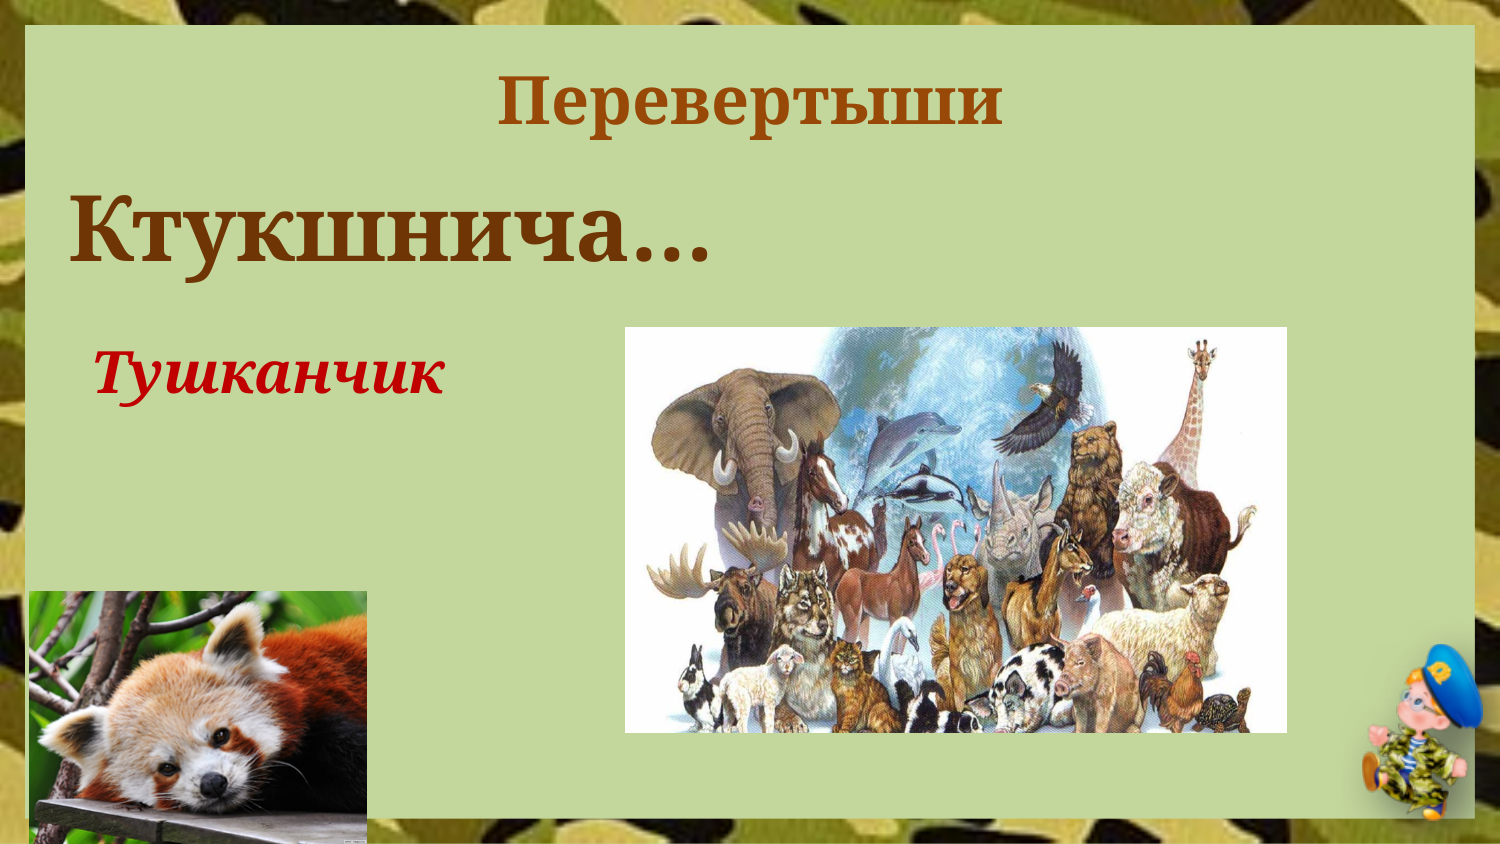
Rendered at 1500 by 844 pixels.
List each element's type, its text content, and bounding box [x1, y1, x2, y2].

text_box Тушканчик [76, 327, 621, 413]
text_box Ктукшнича… [53, 161, 939, 287]
picture [0, 0, 1500, 844]
text_box Перевертыши [301, 49, 1200, 145]
